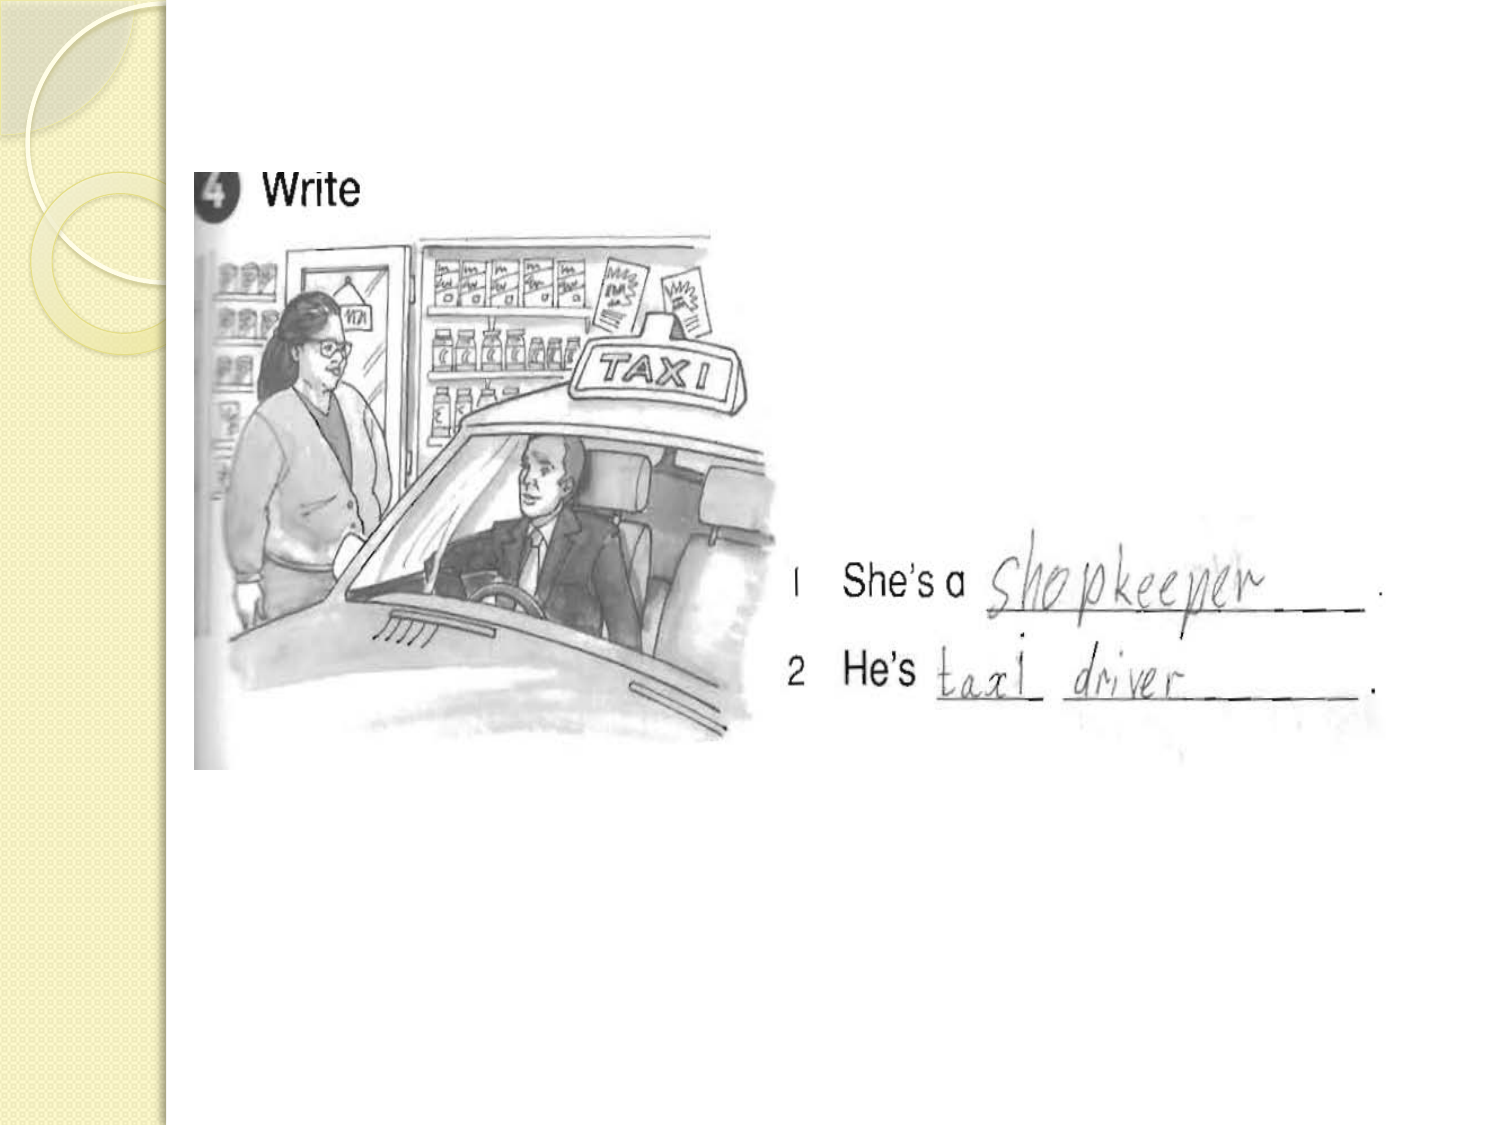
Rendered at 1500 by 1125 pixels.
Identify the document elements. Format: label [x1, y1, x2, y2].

list [194, 172, 1402, 770]
